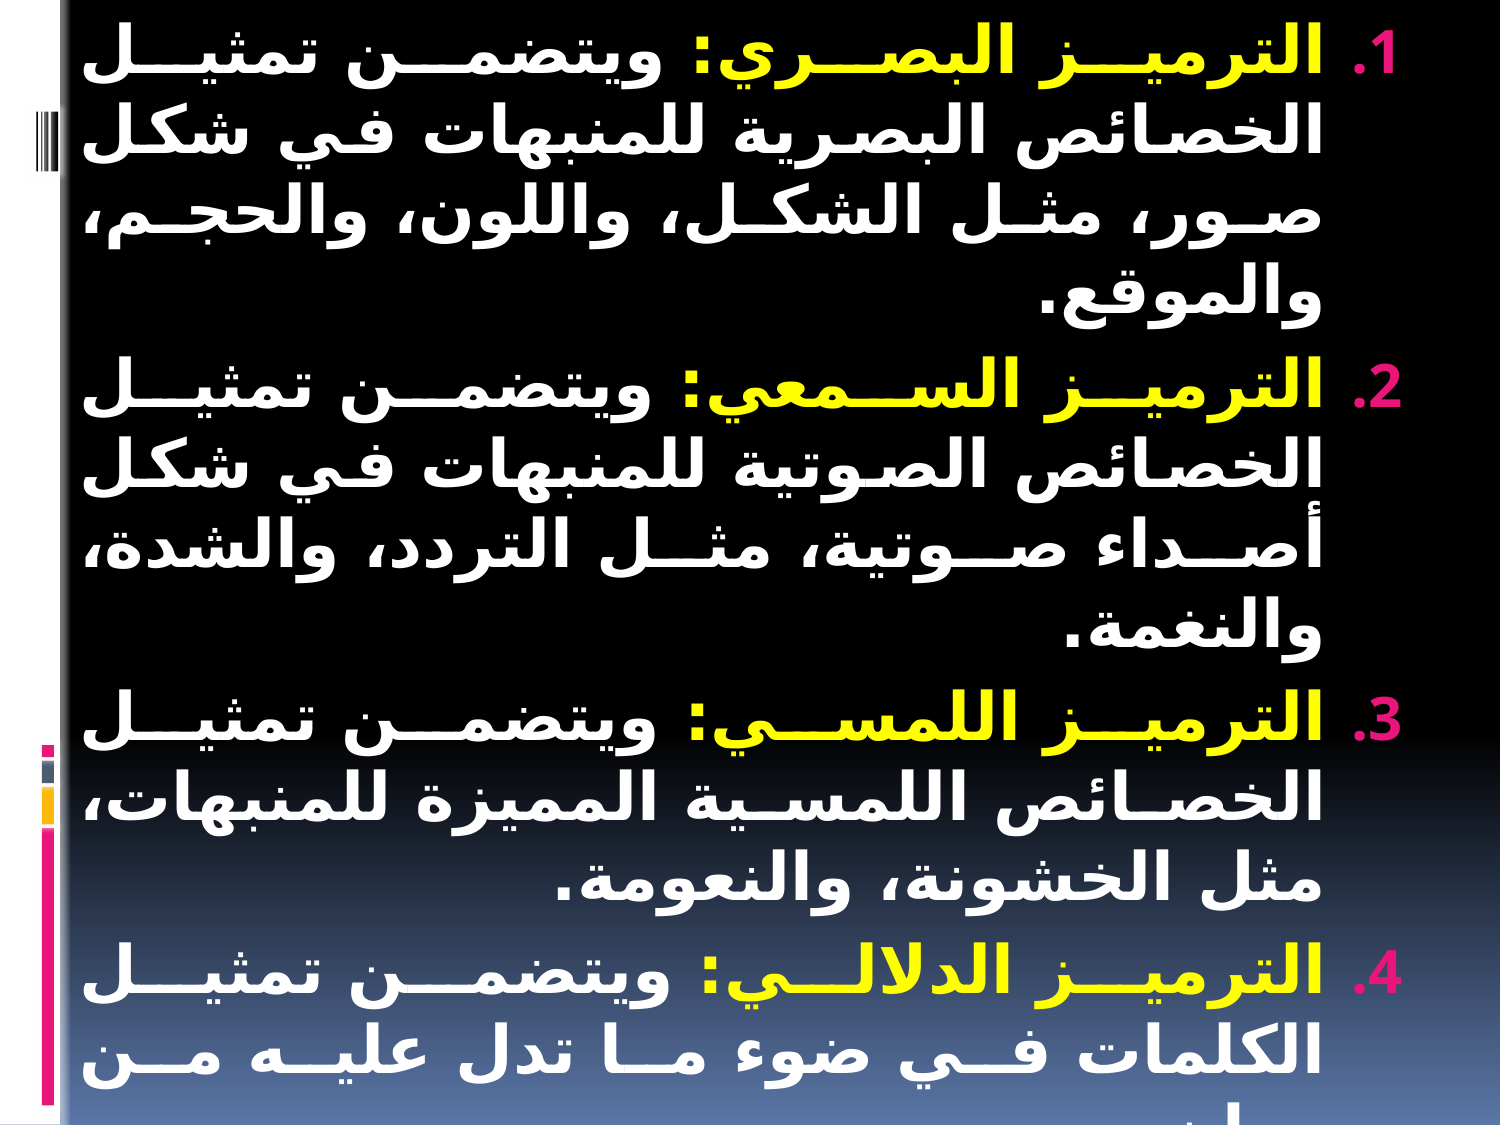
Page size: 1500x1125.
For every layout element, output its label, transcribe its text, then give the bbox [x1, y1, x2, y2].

list الترميز البصري: ويتضمن تمثيل الخصائص البصرية للمنبهات في شكل صور، مثل الشكل، واللون، والحجم، والموقع. الترميز السمعي: ويتضمن تمثيل الخصائص الصوتية للمنبهات في شكل أصداء صوتية، مثل التردد، والشدة، والنغمة. الترميز اللمسي: ويتضمن تمثيل الخصائص اللمسية المميزة للمنبهات، مثل الخشونة، والنعومة. الترميز الدلالي: ويتضمن تمثيل الكلمات في ضوء ما تدل عليه من معان. الترميز الحركي: ويتضمن تمثيل الأفعال الحركية من حيث طبيعتها، وتسلسلها، وكيفيـة تنفيذهــا. [64, 0, 1500, 1125]
